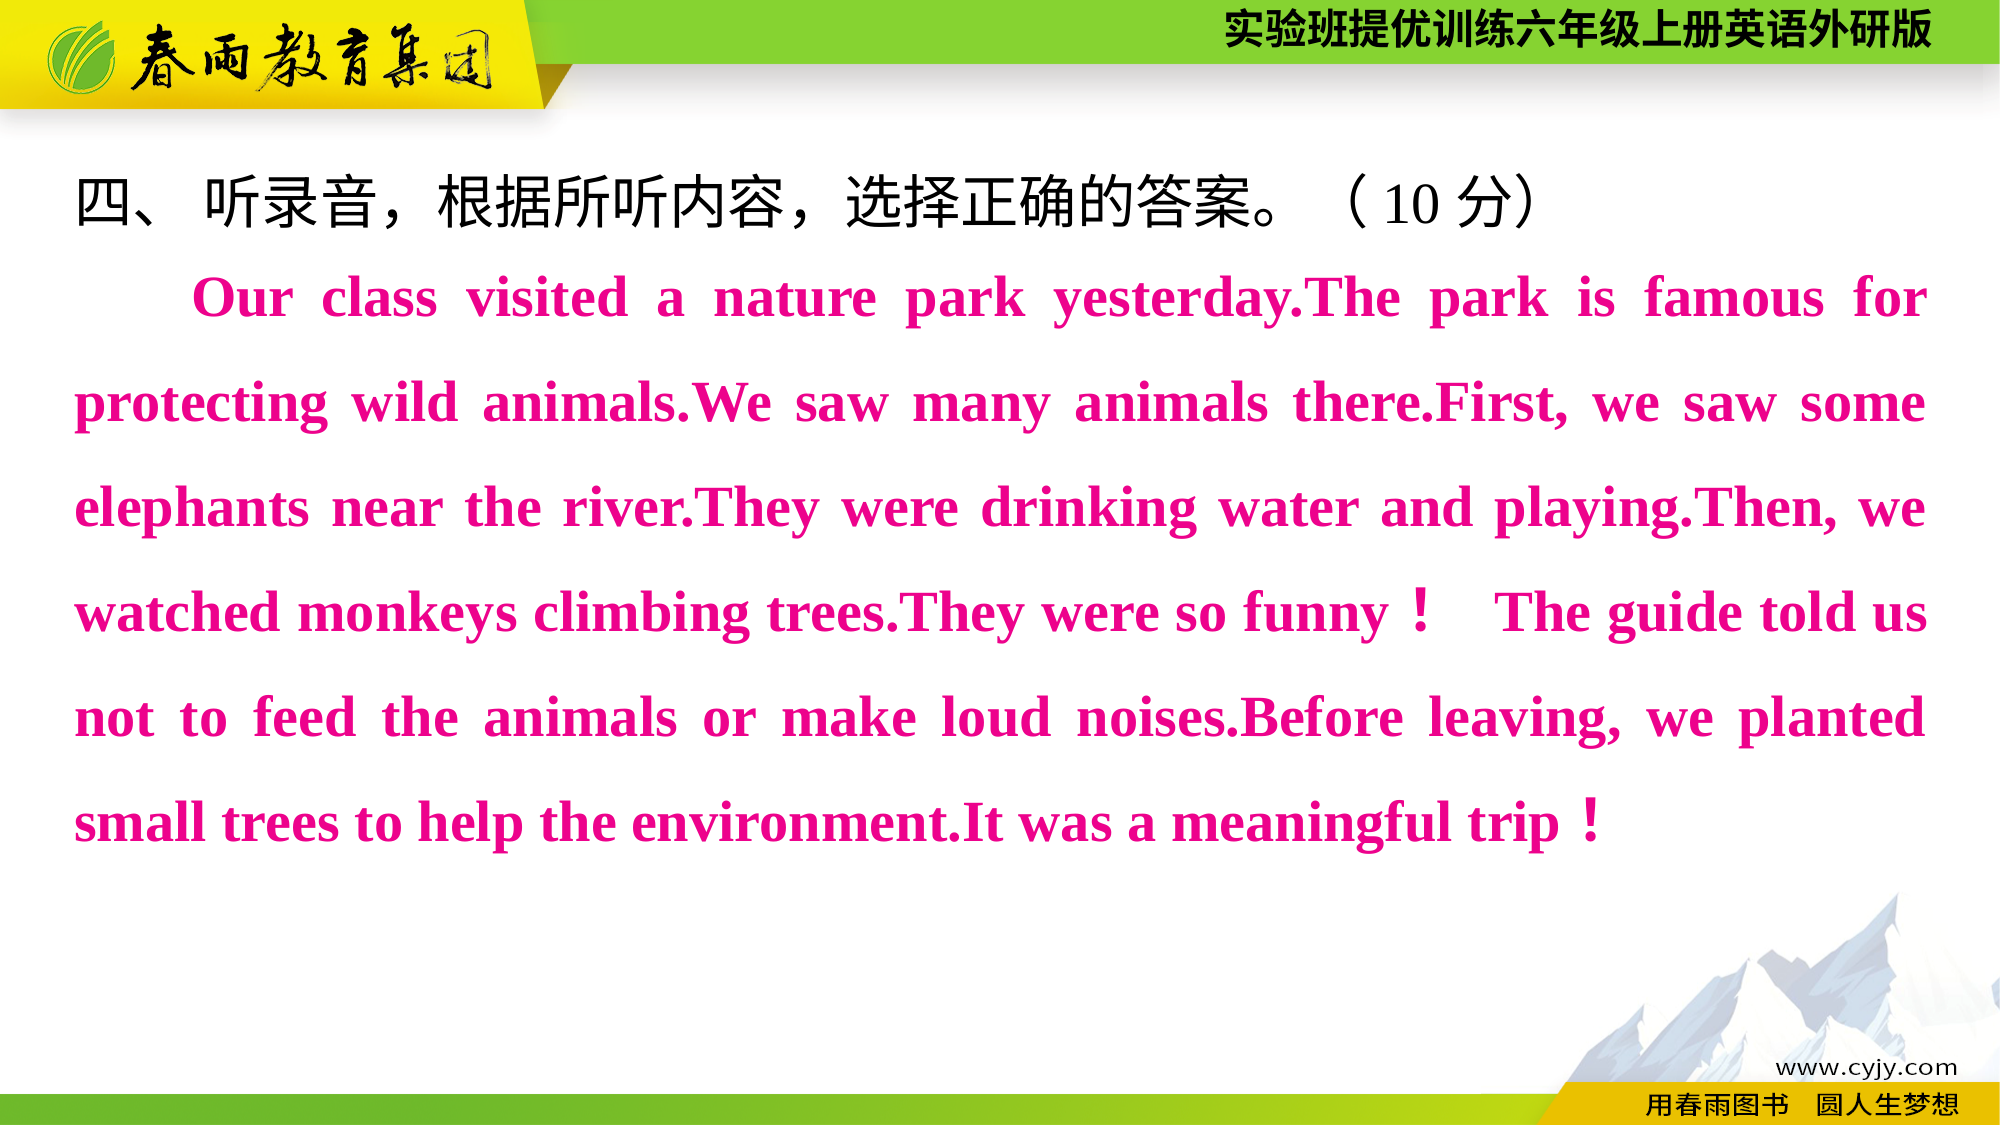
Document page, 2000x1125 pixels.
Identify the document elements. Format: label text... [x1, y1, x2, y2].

list 四、 听录音，根据所听内容，选择正确的答案。（10分） [59, 122, 1944, 215]
text_box Our class visited a nature park yesterday.The park is famous for protecting wild animals.We saw many animals there.First, we saw some elephants near the river.They were drinking water and playing.Then, we watched monkeys climbing trees.They were so funny！ The guide told us not to feed the animals or make loud noises.Before leaving, we planted small trees to help the environment.It was a meaningful trip！ [59, 215, 1944, 861]
picture [0, 0, 2000, 1125]
